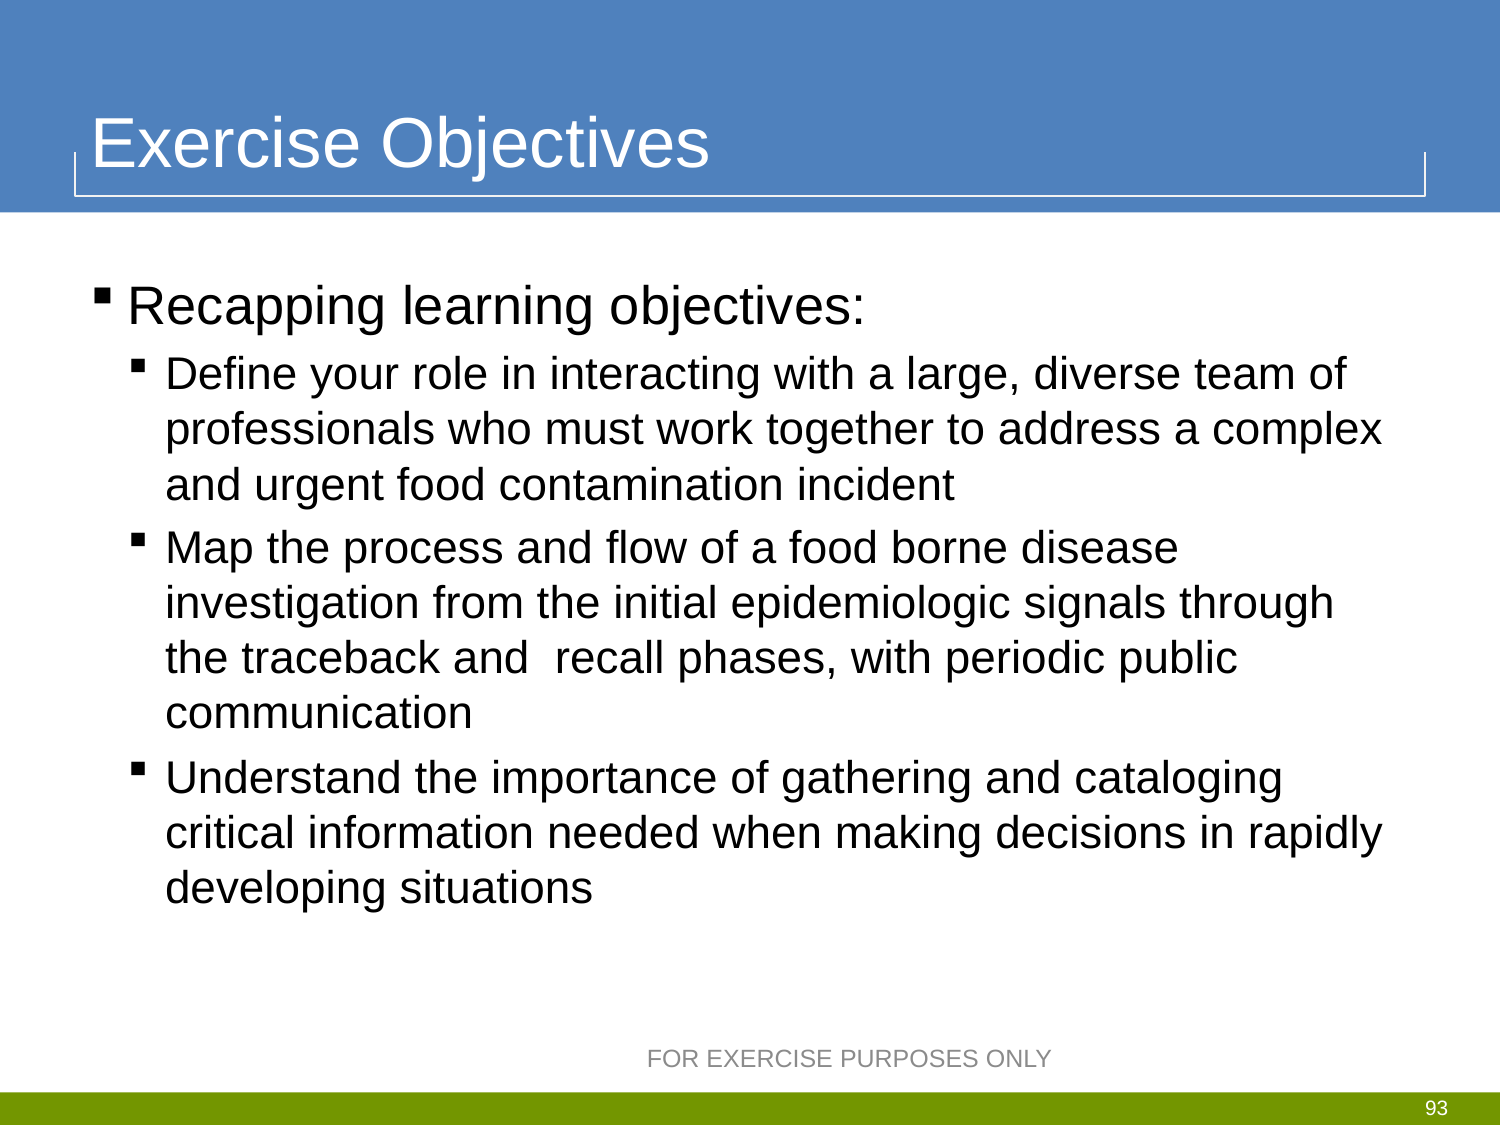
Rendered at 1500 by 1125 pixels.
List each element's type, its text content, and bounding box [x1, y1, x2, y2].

footer FOR EXERCISE PURPOSES ONLY [512, 1042, 1188, 1103]
list Recapping learning objectives: Define your role in interacting with a large, diverse team of professionals who must work together to address a complex and urgent food contamination incident Map the process and flow of a food borne disease investigation from the initial epidemiologic signals through the traceback and recall phases, with periodic public communication Understand the importance of gathering and cataloging critical information needed when making decisions in rapidly developing situations [74, 262, 1426, 1006]
title Exercise Objectives [74, 44, 1426, 233]
